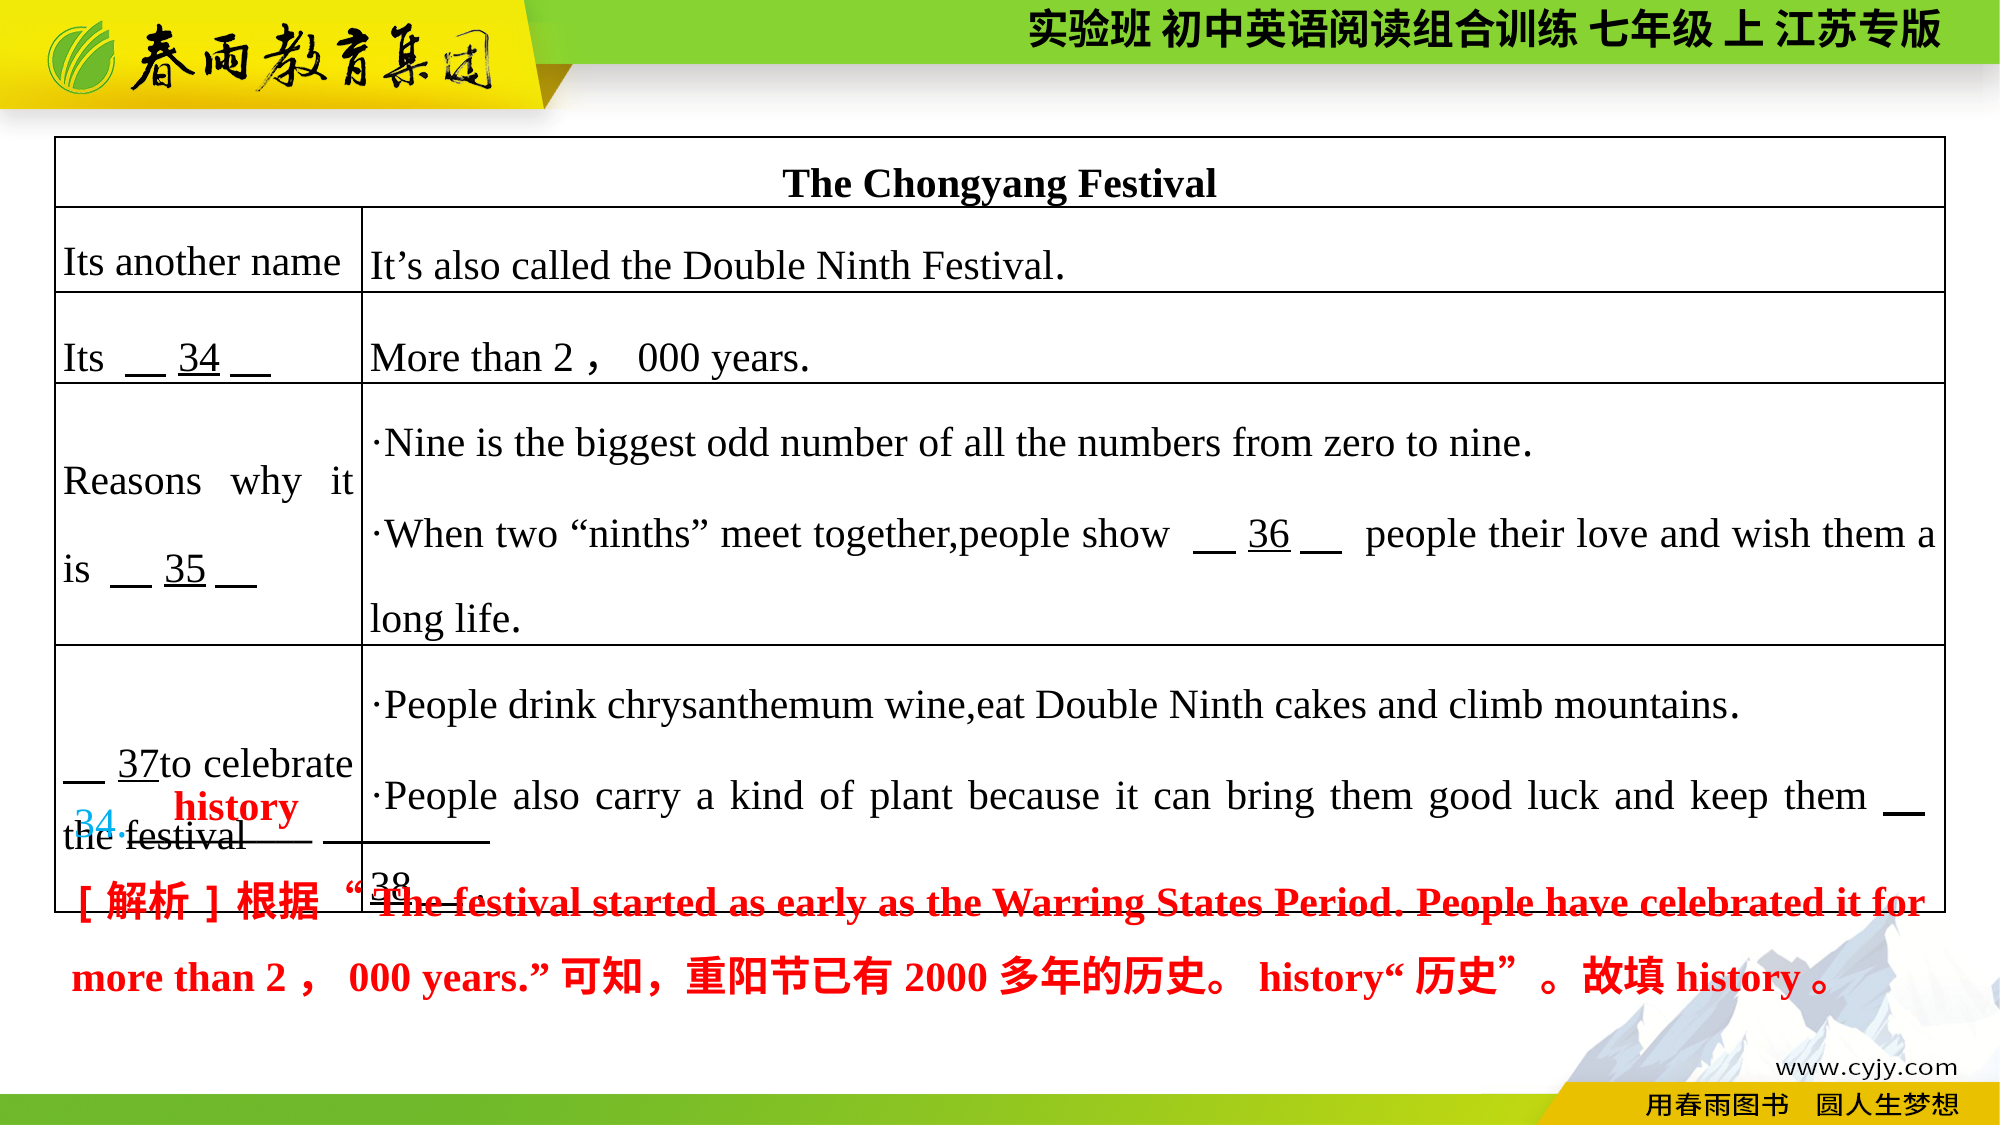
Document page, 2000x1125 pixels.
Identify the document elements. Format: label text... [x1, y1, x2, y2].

table_cell ·Nine is the biggest odd number of all the numbers from zero to nine. ·When two “ninths” meet together,people show 36 people their love and wish them a long life. [363, 384, 1944, 644]
text_box history [158, 771, 315, 836]
picture [0, 0, 2000, 1125]
table_cell 37to celebrate the festival [56, 646, 361, 842]
table_cell Reasons why it is 35 [56, 384, 361, 644]
table_cell More than 2，000 years. [363, 293, 1944, 382]
table_cell Its 34 [56, 293, 361, 382]
list 34.__________ [59, 763, 1944, 855]
table_header The Chongyang Festival [56, 138, 1944, 206]
table_cell ·People drink chrysanthemum wine,eat Double Ninth cakes and climb mountains. ·People also carry a kind of plant because it can bring them good luck and keep them 38 . [363, 646, 1944, 763]
table_cell It’s also called the Double Ninth Festival. [363, 208, 1944, 291]
table_cell Its another name [56, 208, 361, 291]
text_box [解析]根据“The festival started as early as the Warring States Period. People have celebrated it for more than 2，000 years.”可知，重阳节已有2000多年的历史。history“历史”。故填history。 [56, 842, 1941, 1008]
